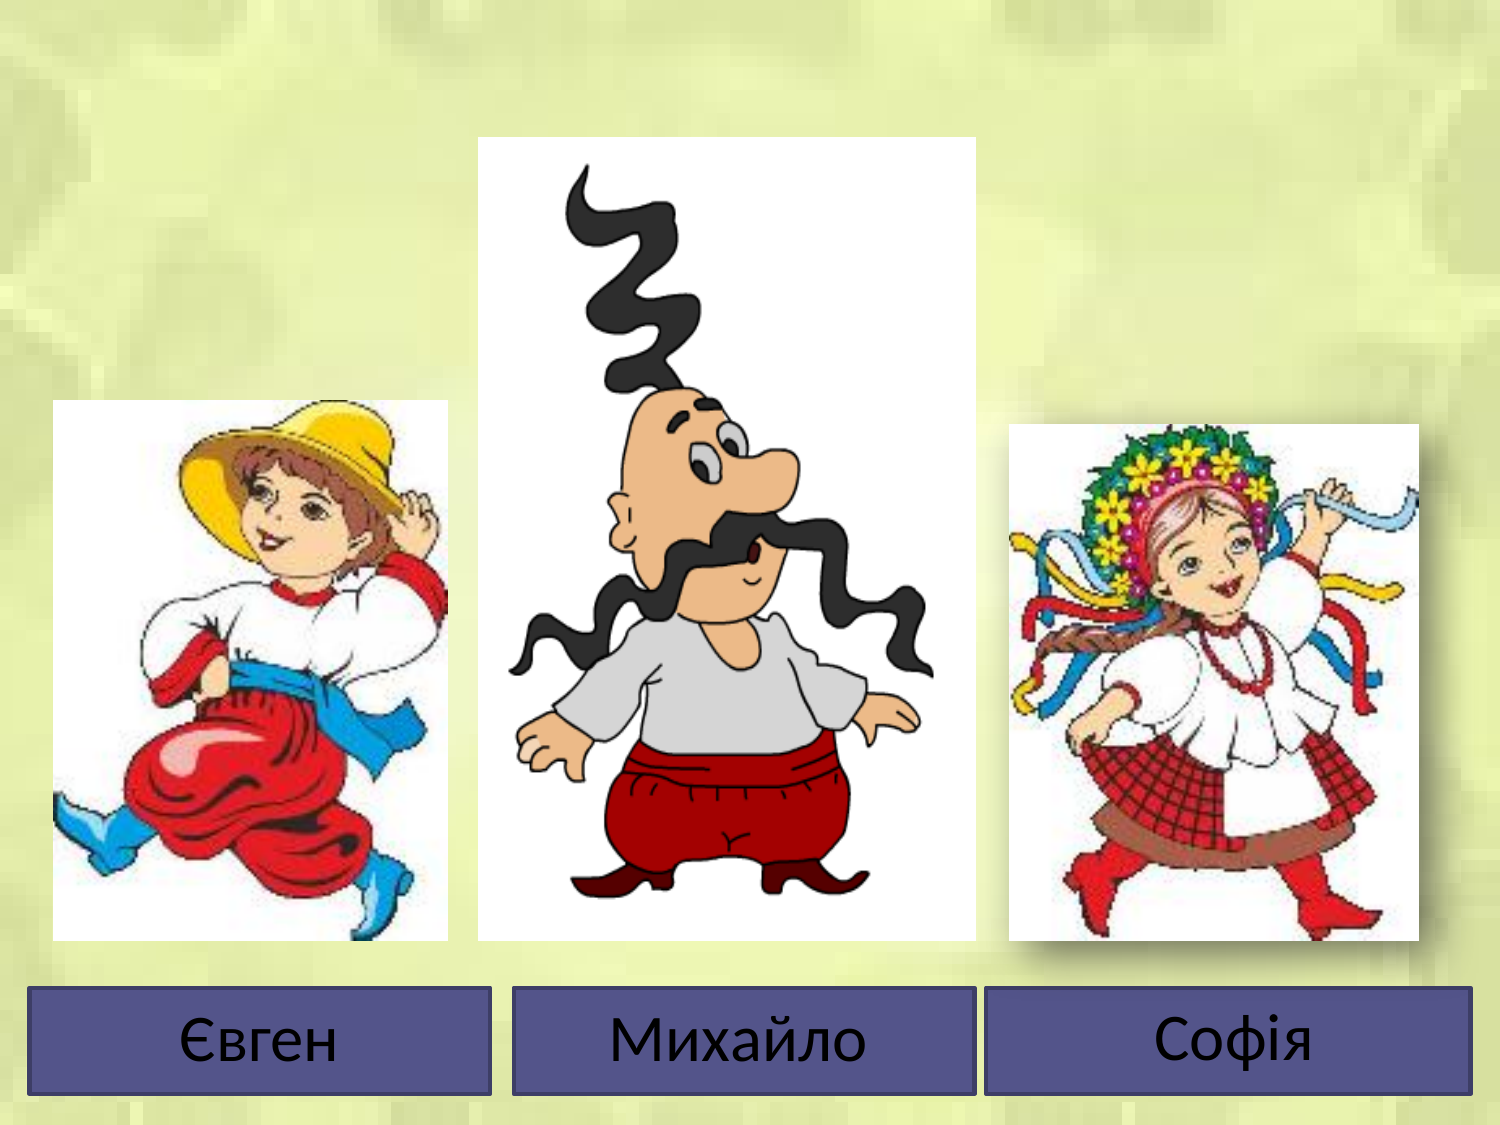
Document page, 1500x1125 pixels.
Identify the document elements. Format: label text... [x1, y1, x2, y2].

text_box [984, 986, 1473, 1096]
picture [0, 0, 1500, 1125]
text_box Євген [41, 987, 479, 1083]
text_box [512, 986, 977, 1096]
text_box Софія [1021, 986, 1447, 1081]
text_box Михайло [549, 987, 928, 1083]
text_box [27, 986, 492, 1096]
